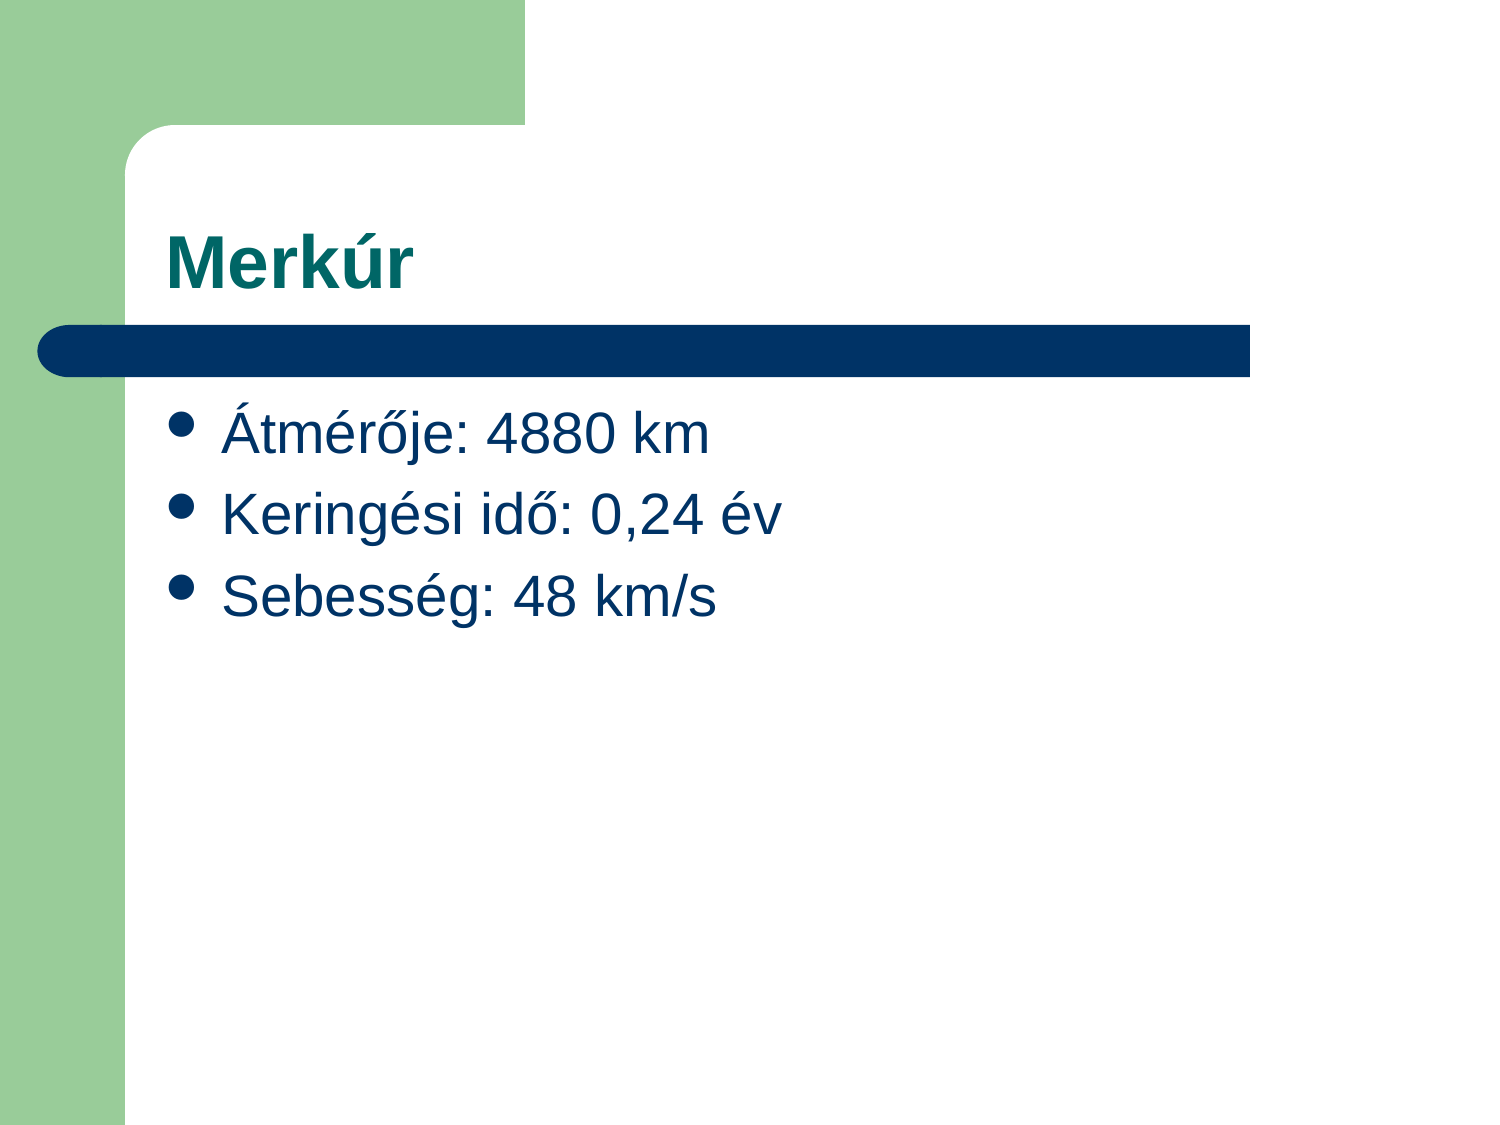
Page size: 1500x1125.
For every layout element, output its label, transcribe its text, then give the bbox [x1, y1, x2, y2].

list Átmérője: 4880 km Keringési idő: 0,24 év Sebesség: 48 km/s [149, 387, 1463, 1001]
title Merkúr [149, 124, 1463, 313]
